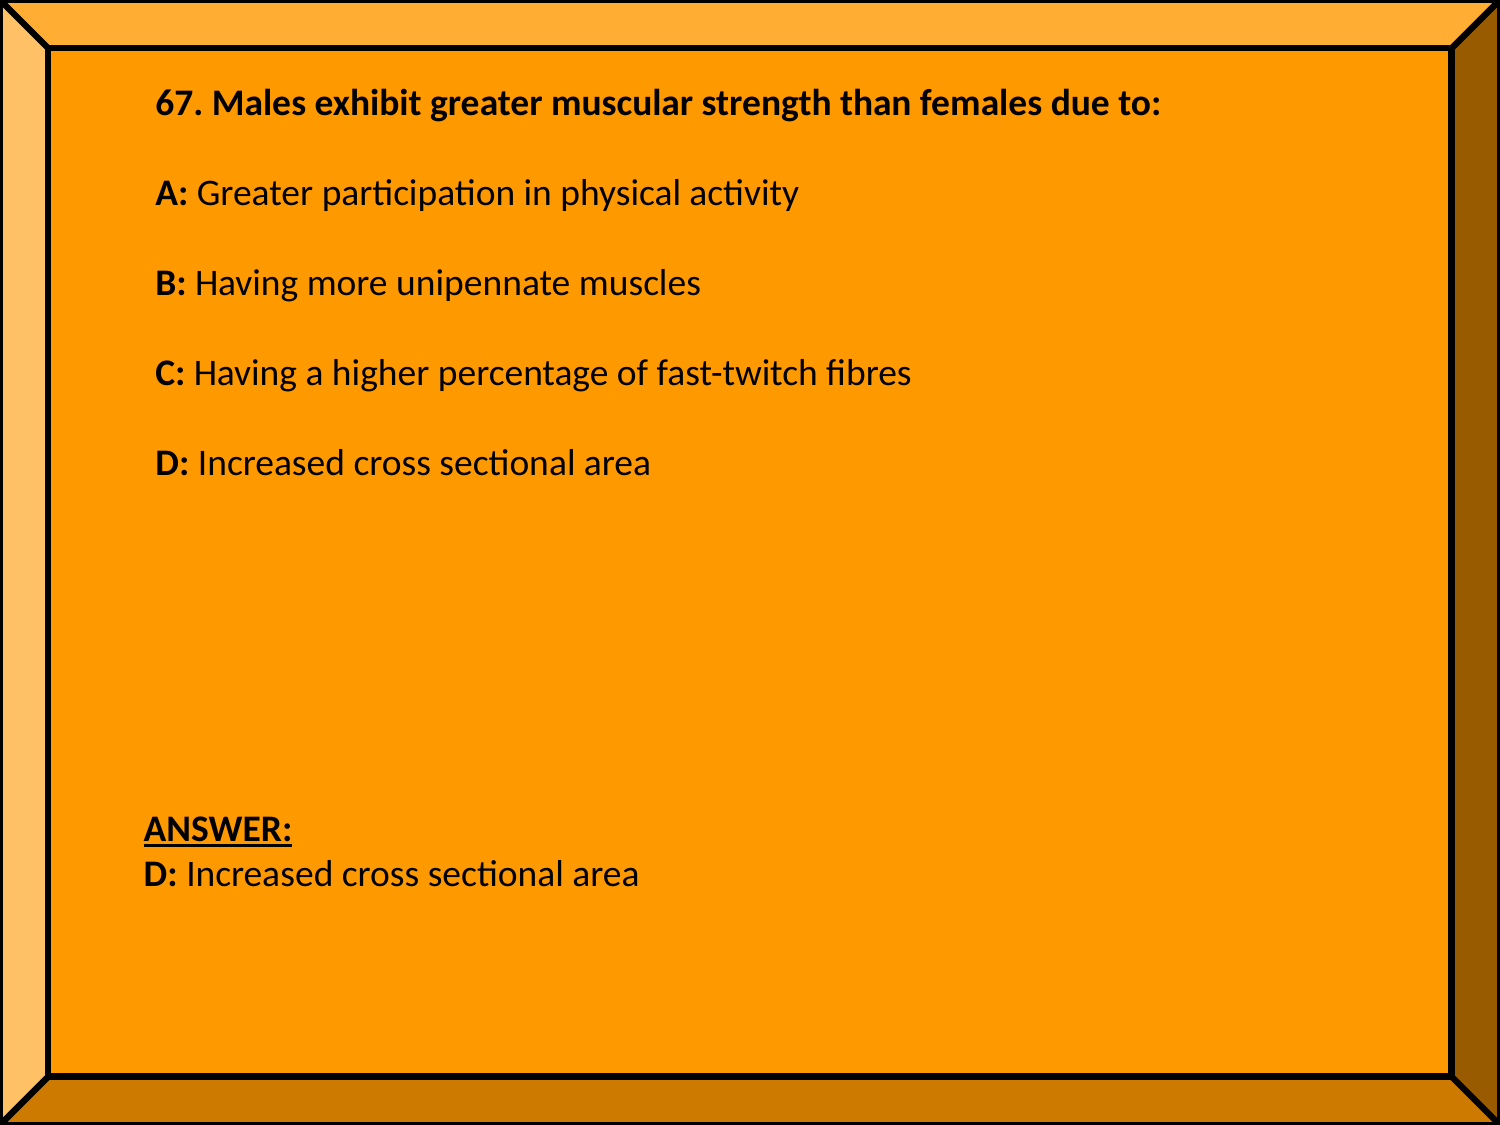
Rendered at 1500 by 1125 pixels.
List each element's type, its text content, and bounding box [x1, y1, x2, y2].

text_box 67. Males exhibit greater muscular strength than females due to: A: Greater participation in physical activity B: Having more unipennate muscles C: Having a higher percentage of fast-twitch fibres D: Increased cross sectional area [140, 70, 1371, 535]
text_box ANSWER: D: Increased cross sectional area [128, 796, 1383, 947]
